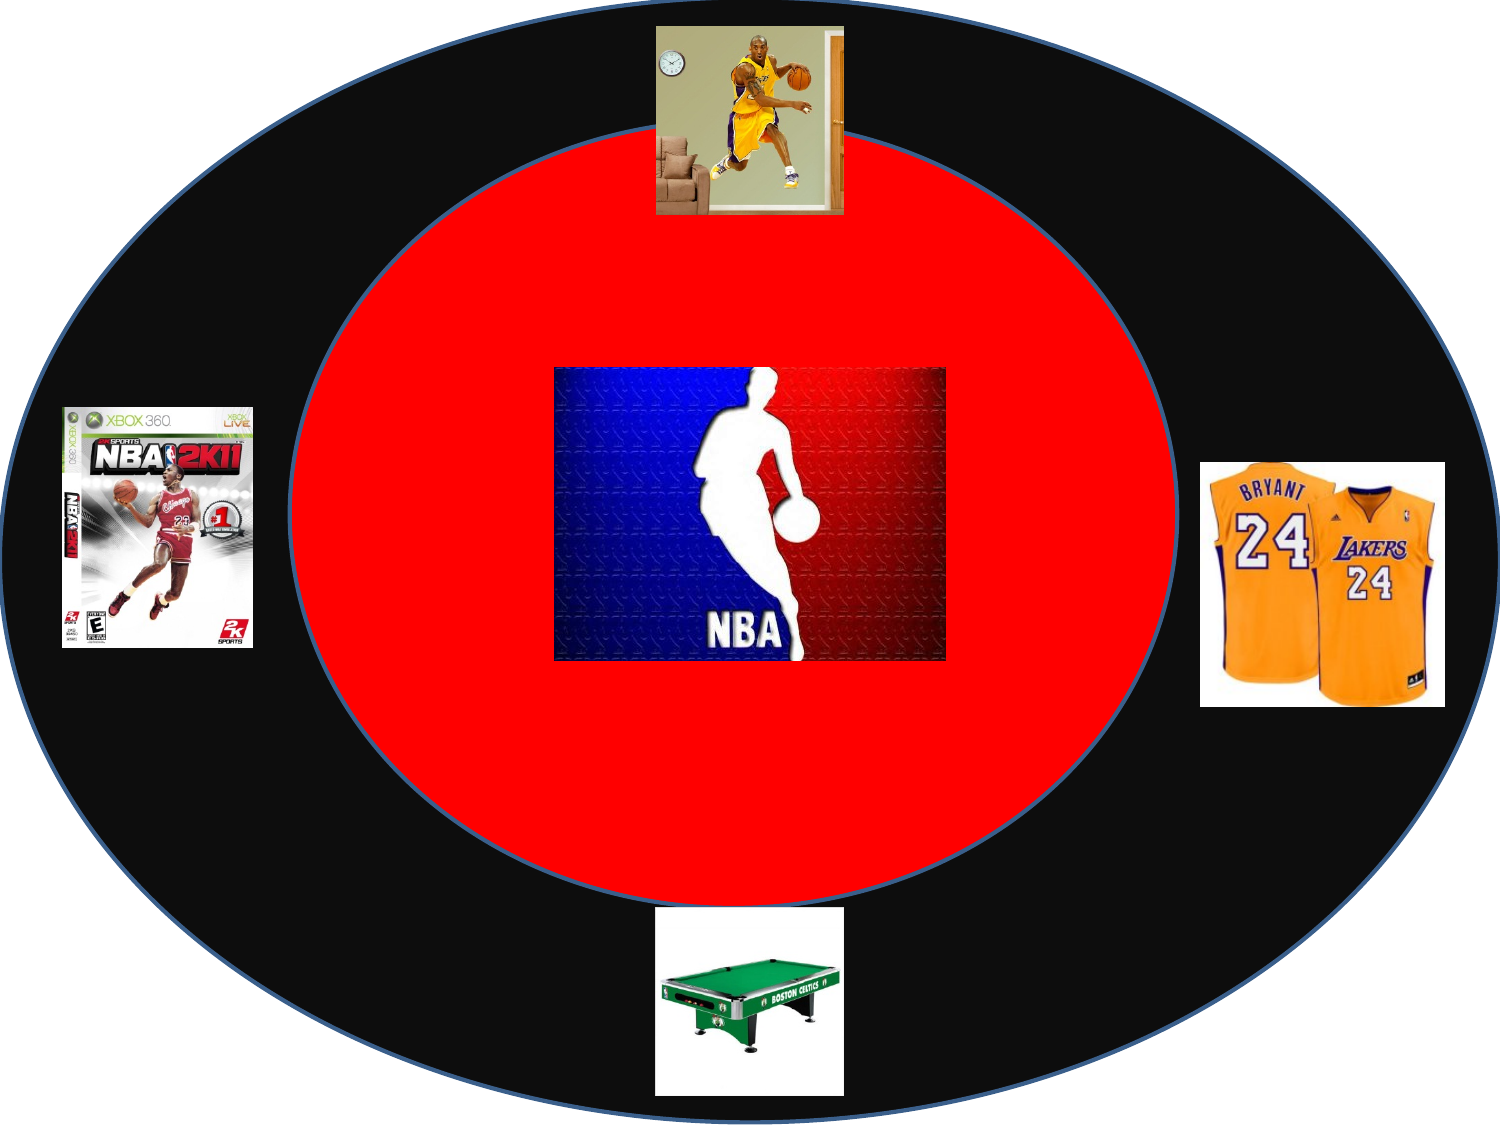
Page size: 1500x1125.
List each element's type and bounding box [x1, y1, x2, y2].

picture [1199, 462, 1445, 708]
picture [553, 367, 946, 662]
text_box [287, 125, 1180, 906]
picture [655, 907, 844, 1097]
text_box [0, 0, 1500, 1125]
picture [656, 26, 844, 215]
picture [62, 407, 253, 649]
